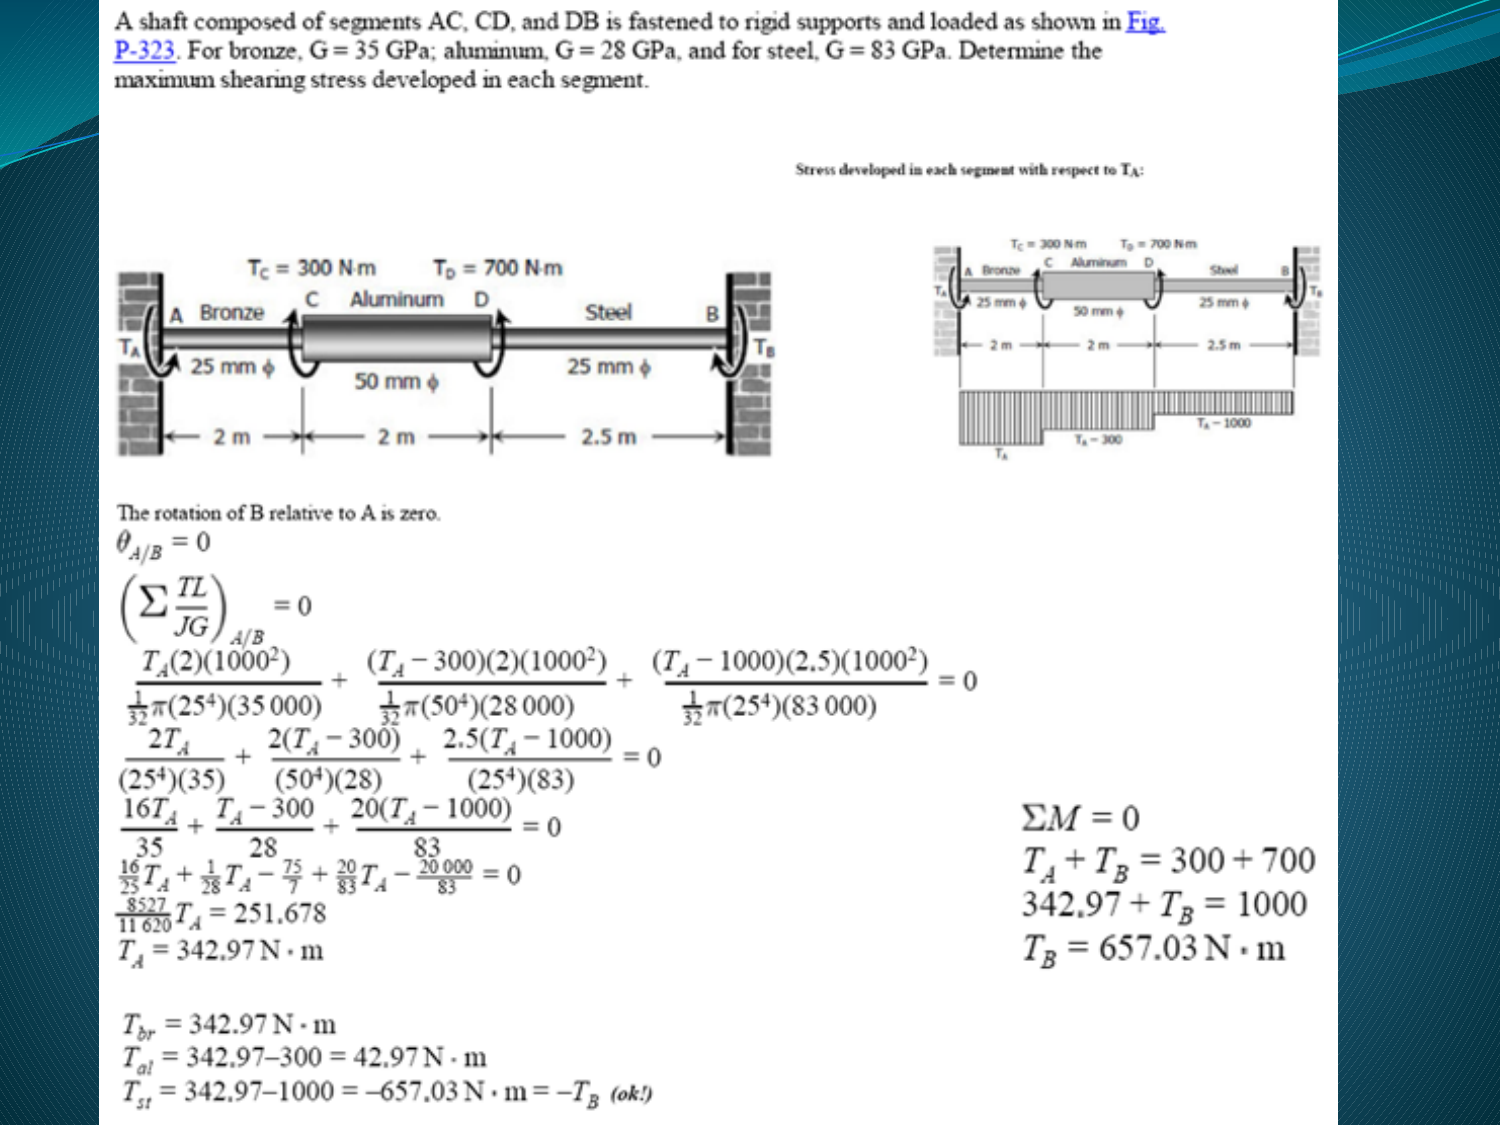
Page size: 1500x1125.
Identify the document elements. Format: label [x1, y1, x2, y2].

picture [99, 0, 1338, 1125]
